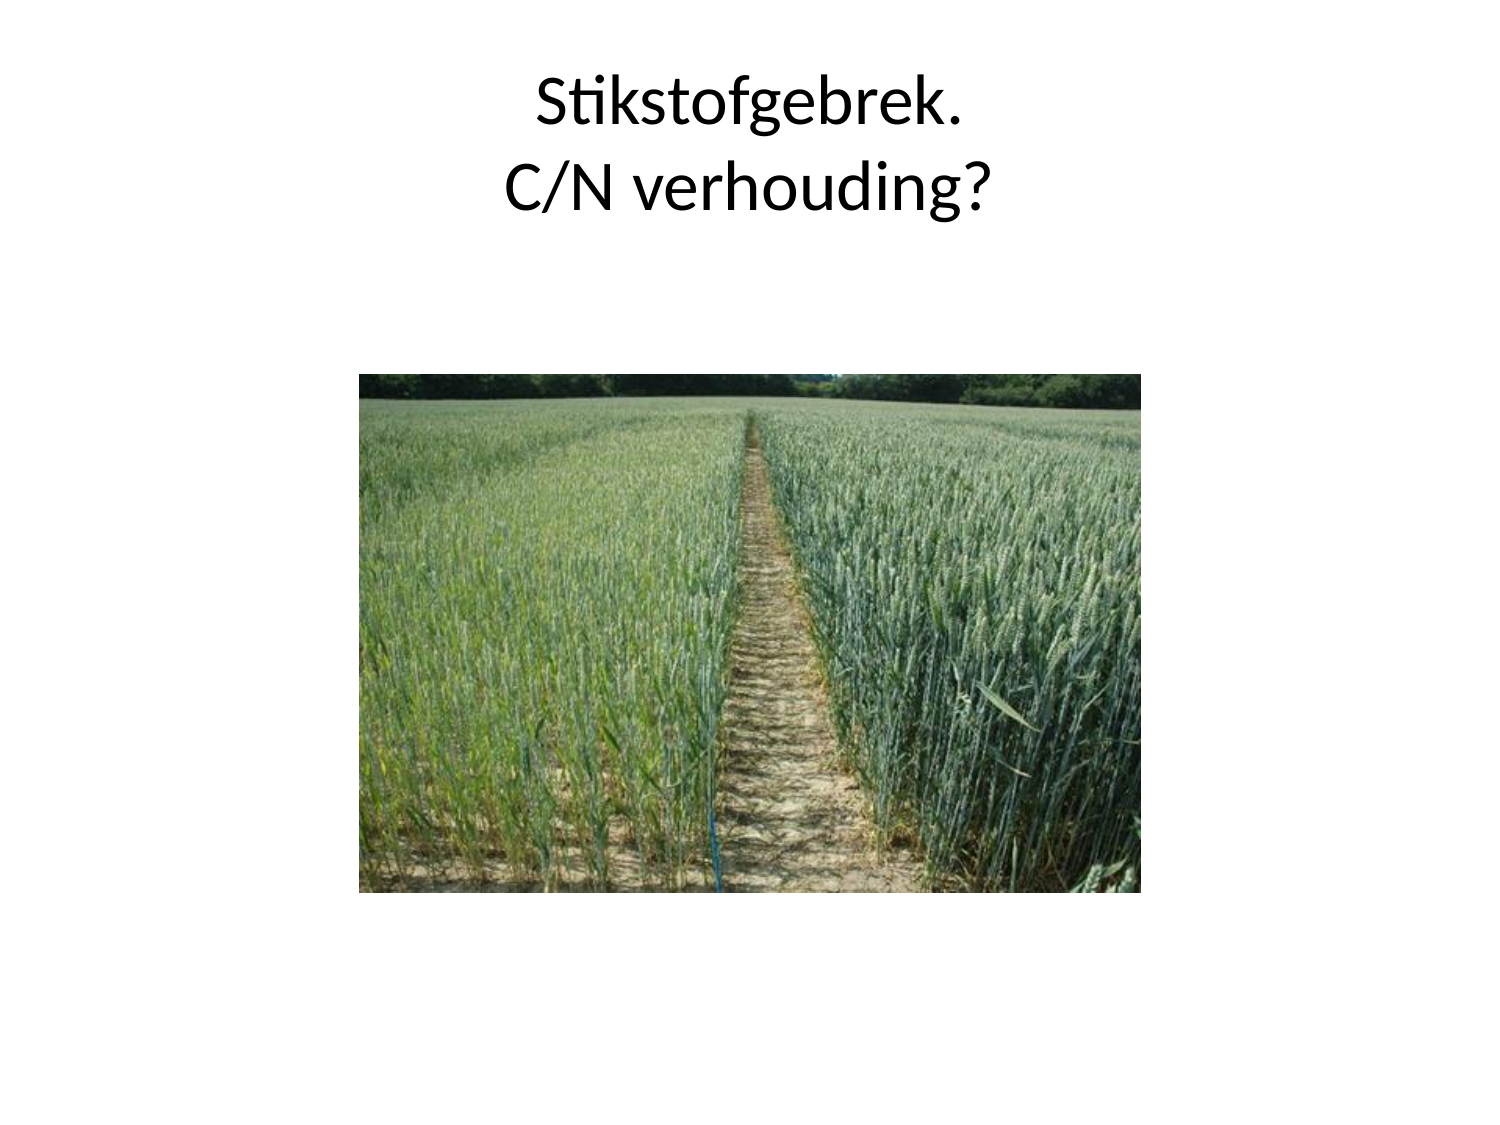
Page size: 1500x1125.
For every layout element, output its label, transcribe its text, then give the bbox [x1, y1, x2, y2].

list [359, 374, 1141, 894]
title Stikstofgebrek. C/N verhouding? [75, 45, 1425, 233]
